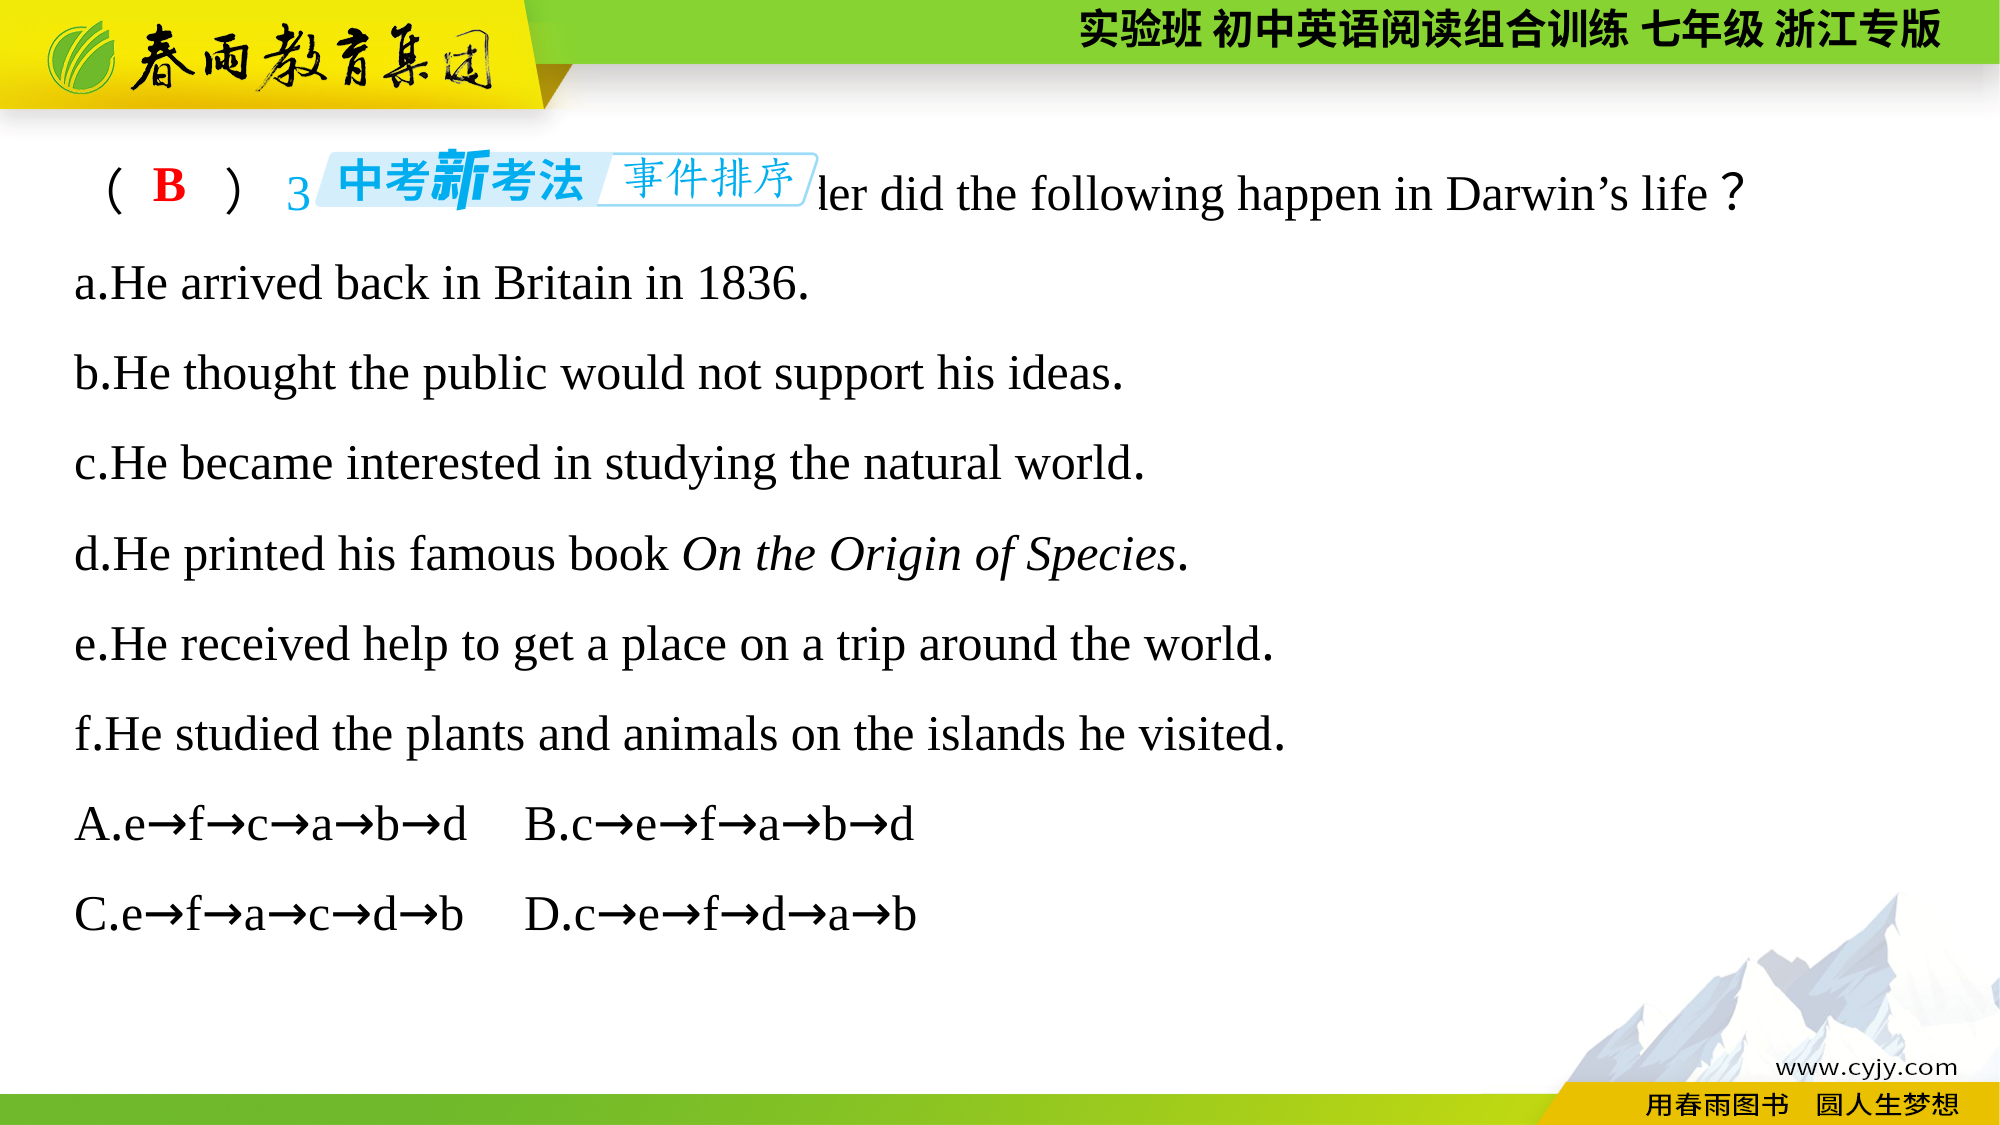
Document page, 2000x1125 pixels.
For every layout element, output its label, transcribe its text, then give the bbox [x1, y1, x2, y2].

list （ ）3. In what order did the following happen in Darwin’s life？ a.He arrived back in Britain in 1836. b.He thought the public would not support his ideas. c.He became interested in studying the natural world. d.He printed his famous book On the Origin of Species. e.He received help to get a place on a trip around the world. f.He studied the plants and animals on the islands he visited. A.e→f→c→a→b→d B.c→e→f→a→b→d C.e→f→a→c→d→b D.c→e→f→d→a→b [59, 122, 1944, 1047]
text_box B [138, 144, 202, 219]
picture [0, 0, 2000, 1125]
